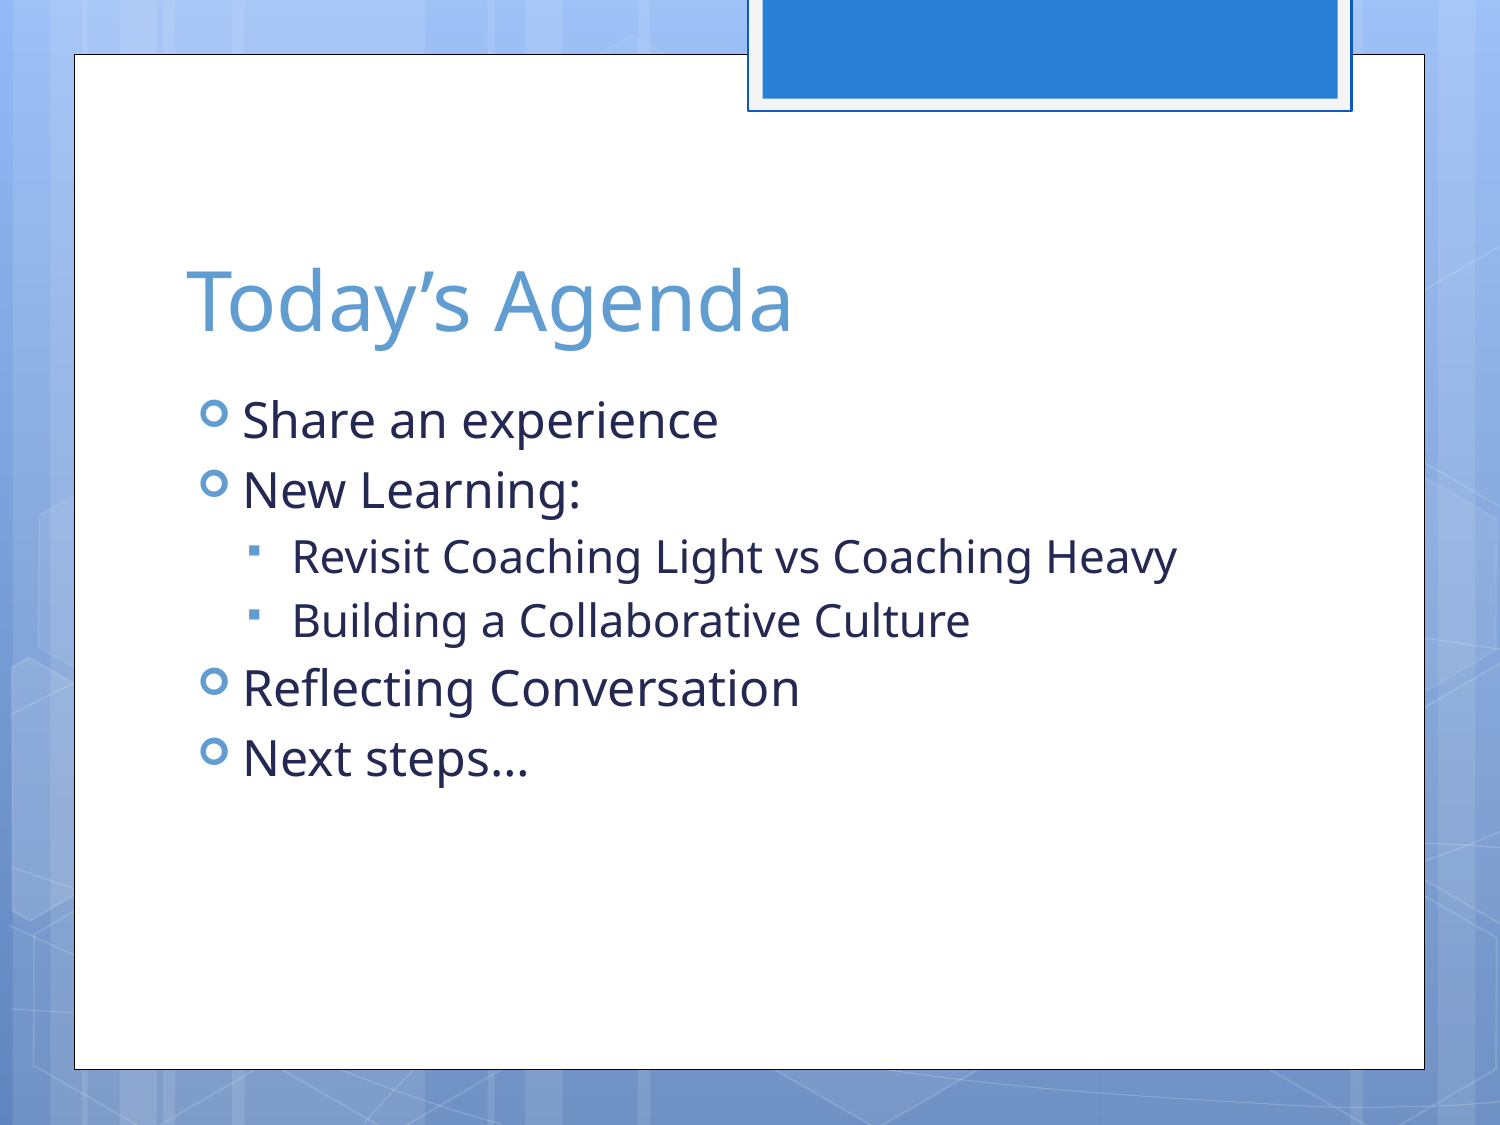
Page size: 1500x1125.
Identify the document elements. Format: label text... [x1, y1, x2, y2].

list Share an experience New Learning: Revisit Coaching Light vs Coaching Heavy Building a Collaborative Culture Reflecting Conversation Next steps… [171, 381, 1283, 957]
title Today’s Agenda [171, 168, 1324, 357]
